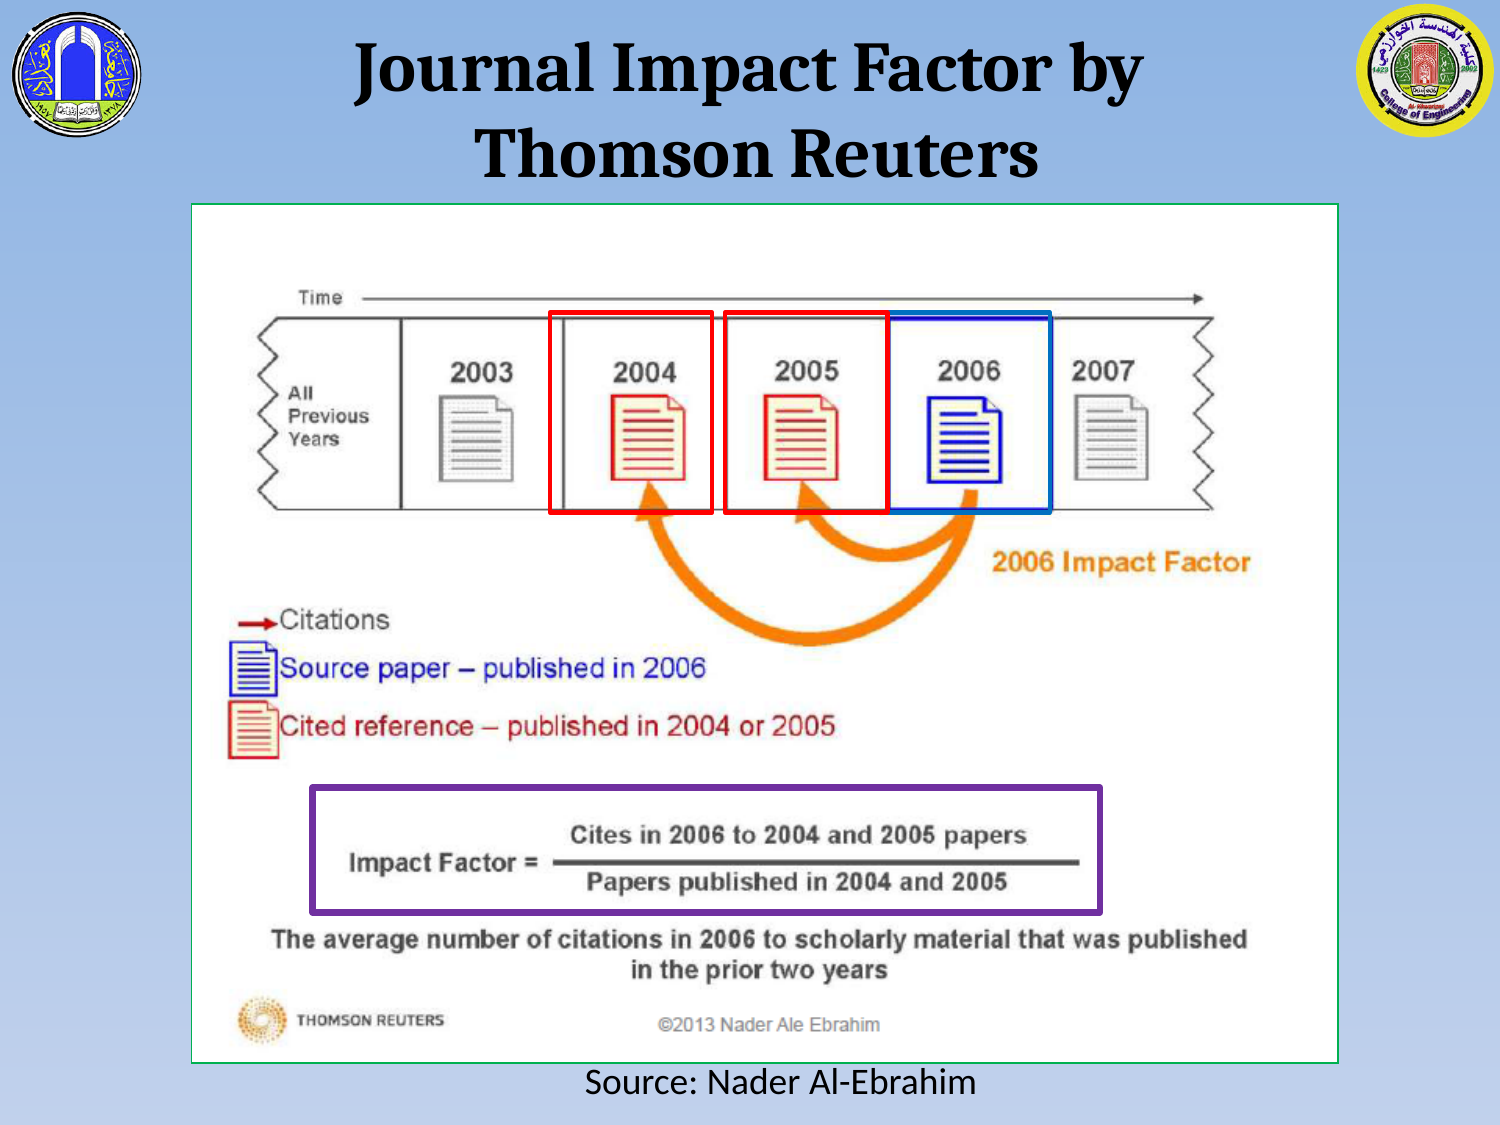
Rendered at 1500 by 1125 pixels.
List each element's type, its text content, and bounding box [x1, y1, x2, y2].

text_box Source: Nader Al-Ebrahim [374, 1072, 1188, 1110]
picture [1355, 3, 1495, 138]
picture [191, 204, 1338, 1063]
title Journal Impact Factor by Thomson Reuters [37, 12, 1463, 200]
picture [11, 11, 142, 138]
